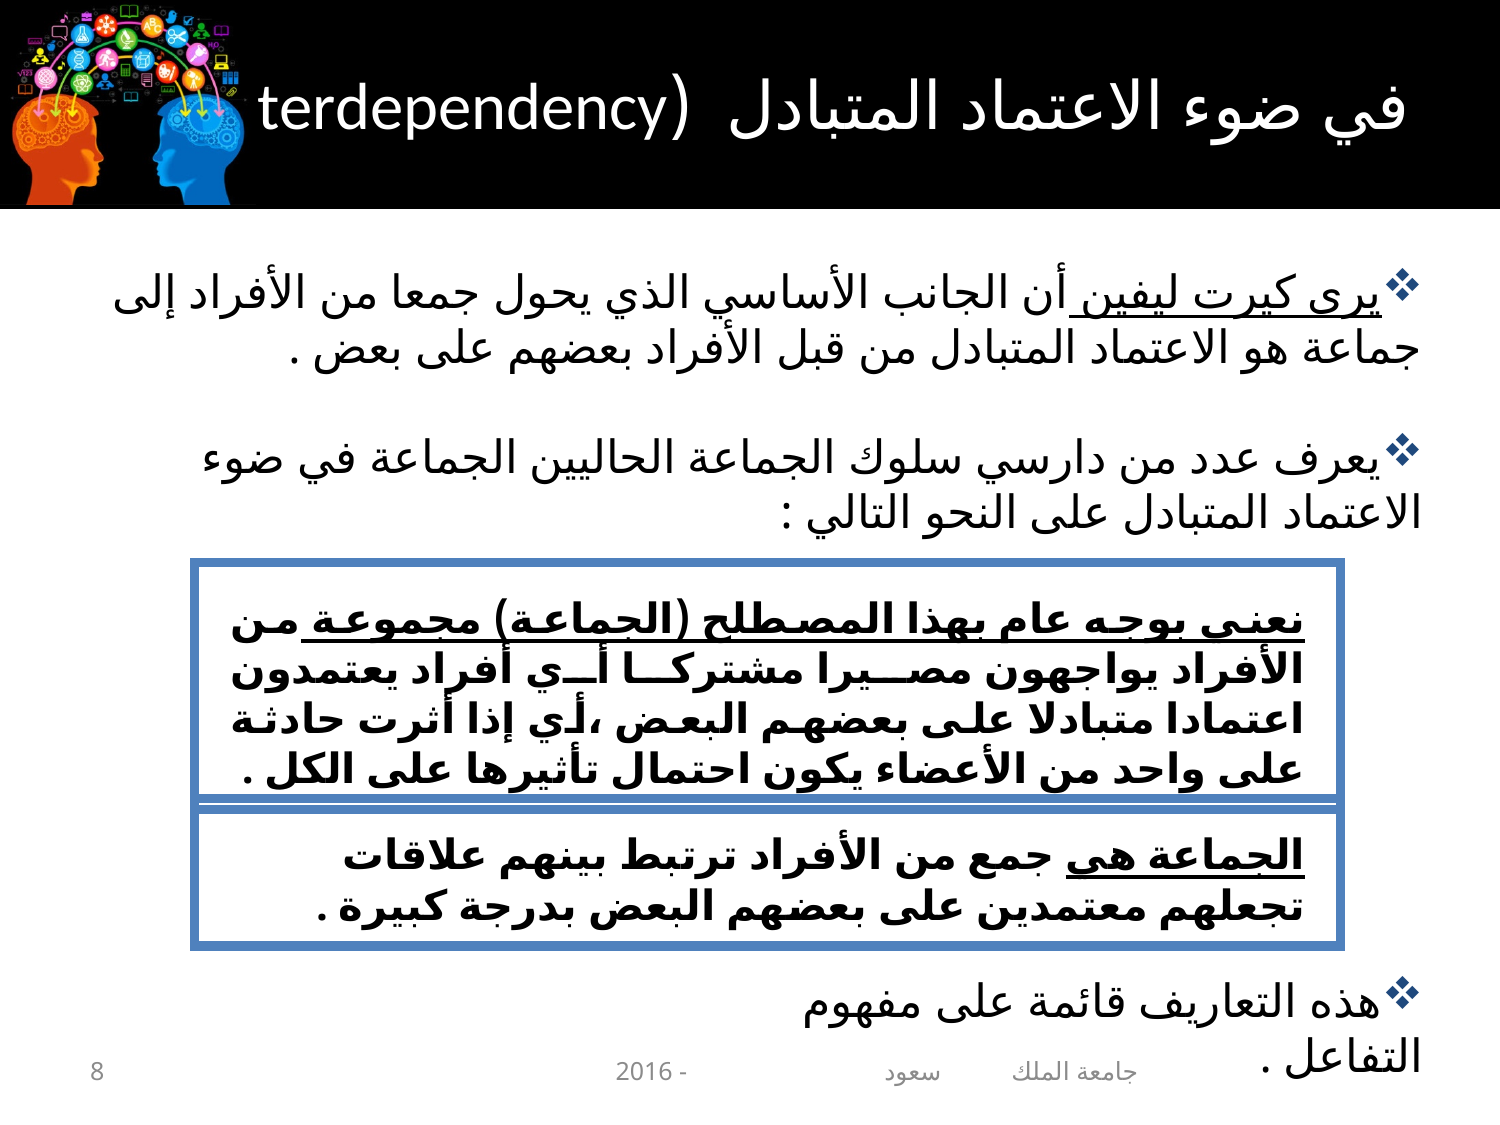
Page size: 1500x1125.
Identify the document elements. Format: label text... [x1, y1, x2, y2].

footer جامعة الملك سعود - 2016 [512, 1042, 988, 1103]
picture [0, 0, 256, 205]
text_box هذه التعاريف قائمة على مفهوم التفاعل . [765, 964, 1439, 1089]
text_box الجماعة هي جمع من الأفراد ترتبط بينهم علاقات تجعلهم معتمدين على بعضهم البعض بدرجة كبيرة . [194, 798, 1341, 946]
text_box يرى كيرت ليفين أن الجانب الأساسي الذي يحول جمعا من الأفراد إلى جماعة هو الاعتماد المتبادل من قبل الأفراد بعضهم على بعض . يعرف عدد من دارسي سلوك الجماعة الحاليين الجماعة في ضوء الاعتماد المتبادل على النحو التالي : [88, 255, 1439, 587]
slide_number 8 [75, 1042, 425, 1103]
text_box نعني بوجه عام بهذا المصطلح (الجماعة) مجموعة من الأفراد يواجهون مصيرا مشتركا أي أفراد يعتمدون اعتمادا متبادلا على بعضهم البعض ،أي إذا أثرت حادثة على واحد من الأعضاء يكون احتمال تأثيرها على الكل . [194, 562, 1341, 798]
text_box في ضوء الاعتماد المتبادل (Interdependency) [257, 0, 1500, 209]
